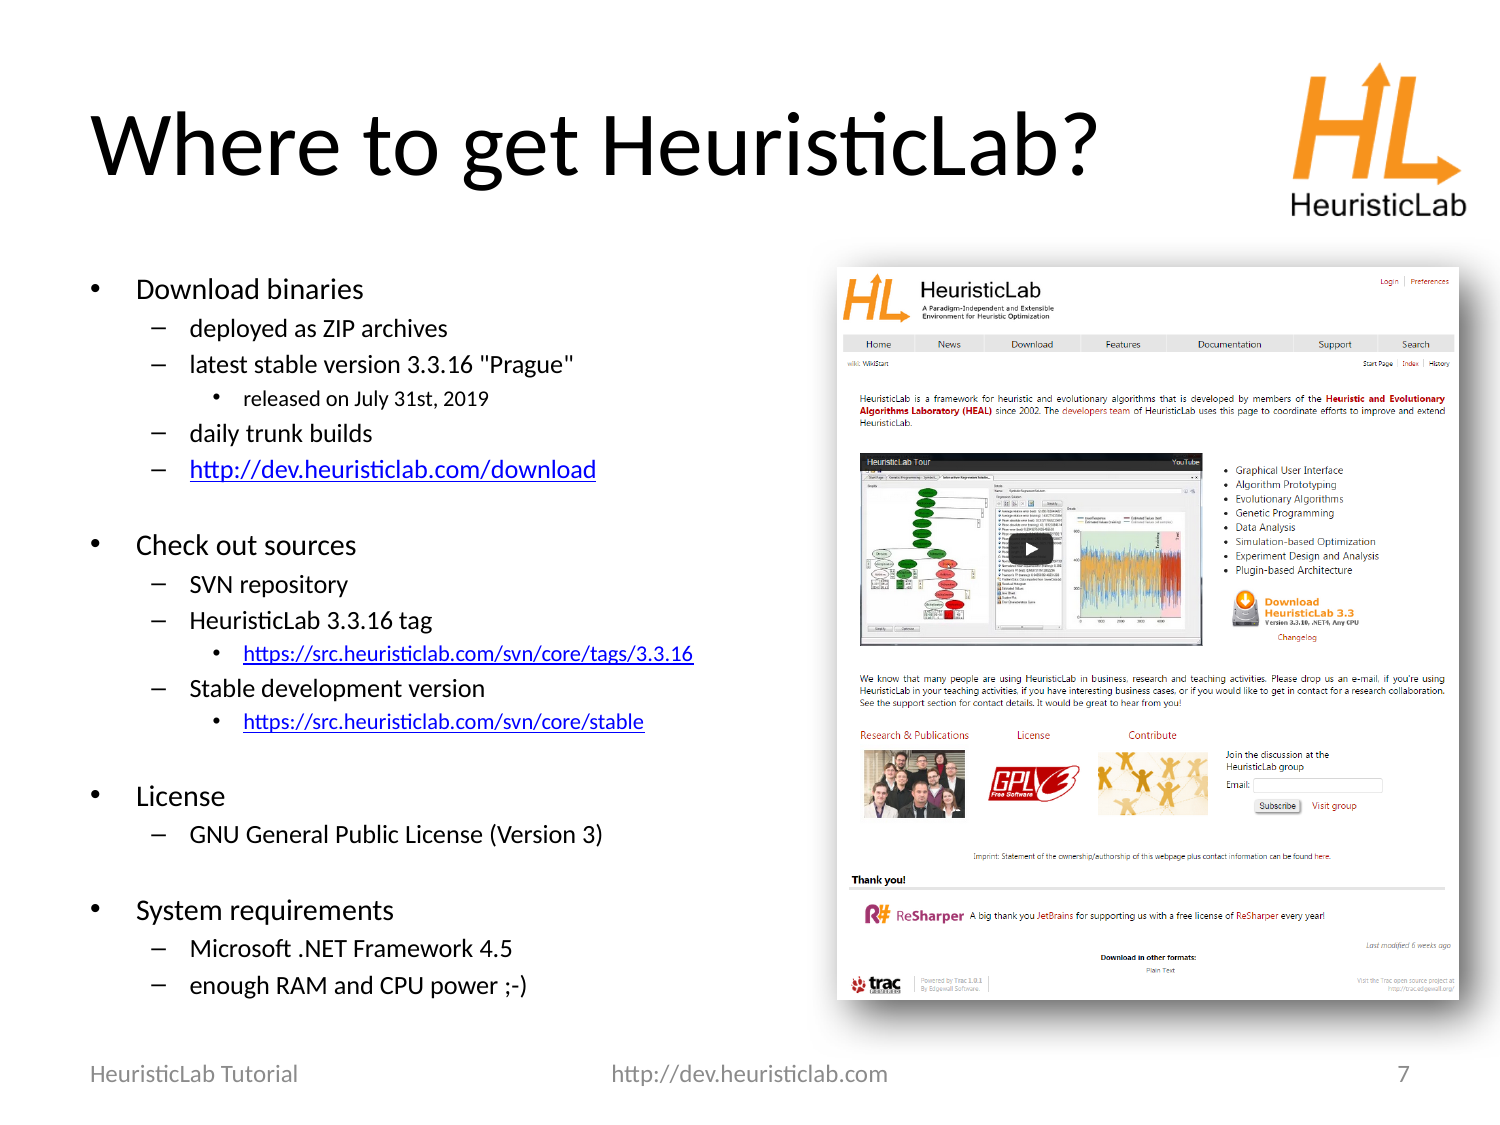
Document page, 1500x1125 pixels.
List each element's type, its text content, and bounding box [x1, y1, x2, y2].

picture [837, 266, 1459, 1000]
picture [1281, 27, 1474, 244]
slide_number HeuristicLab Tutorial [75, 1042, 425, 1103]
slide_number 7 [1074, 1042, 1425, 1103]
title Where to get HeuristicLab? [75, 45, 1282, 233]
footer http://dev.heuristiclab.com [512, 1042, 988, 1103]
list Download binaries deployed as ZIP archives latest stable version 3.3.16 "Prague" released on July 31st, 2019 daily trunk builds http://dev.heuristiclab.com/download Check out sources SVN repository HeuristicLab 3.3.16 tag https://src.heuristiclab.com/svn/core/tags/3.3.16 Stable development version https://src.heuristiclab.com/svn/core/stable License GNU General Public License (Version 3) System requirements Microsoft .NET Framework 4.5 enough RAM and CPU power ;-) [75, 262, 869, 1012]
